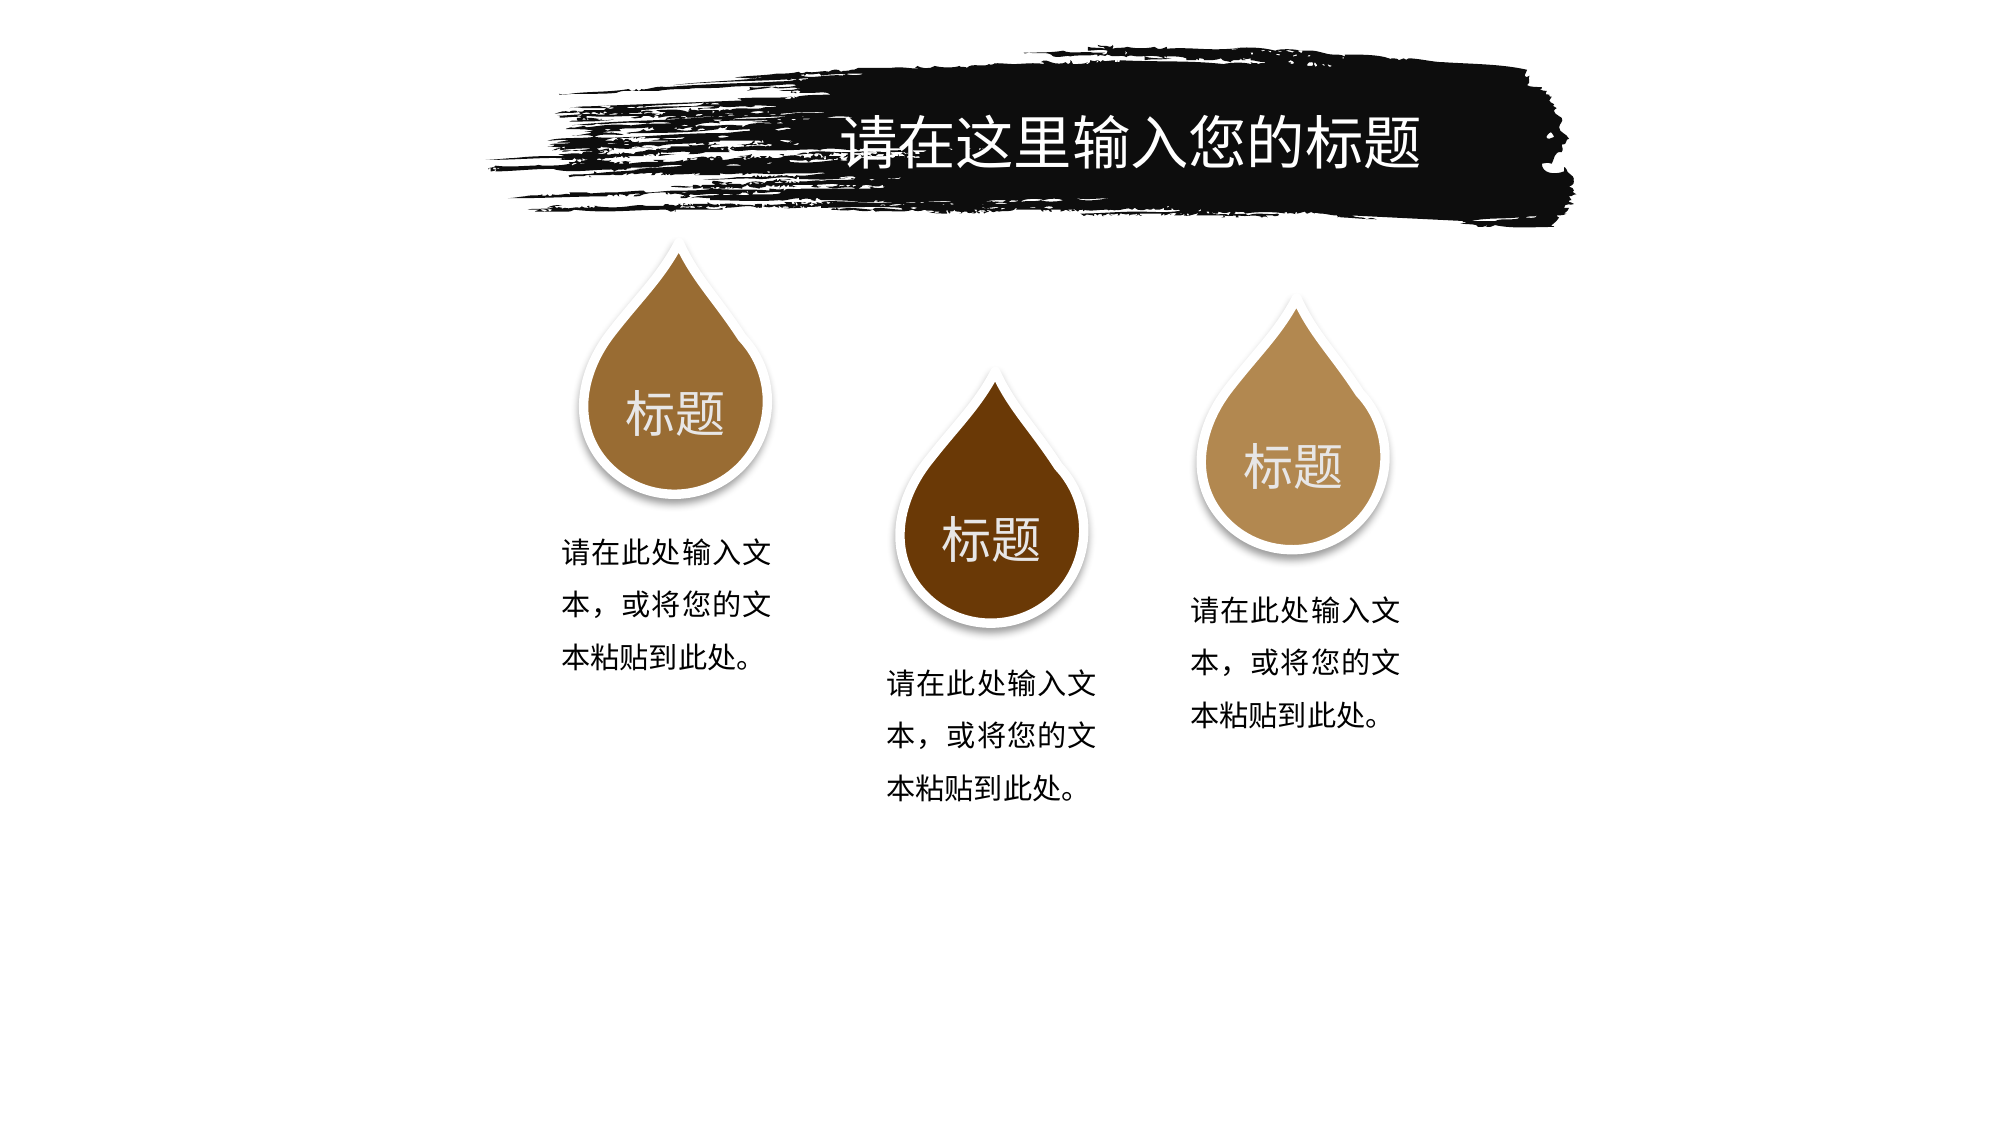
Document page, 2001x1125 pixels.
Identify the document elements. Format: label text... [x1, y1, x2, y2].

text_box 请在此处输入文本，或将您的文本粘贴到此处。 [871, 640, 1112, 813]
text_box [485, 44, 1574, 228]
text_box 标题 [583, 242, 768, 495]
text_box 请在此处输入文本，或将您的文本粘贴到此处。 [1175, 567, 1416, 740]
text_box 标题 [899, 371, 1084, 624]
text_box 请在此处输入文本，或将您的文本粘贴到此处。 [546, 509, 787, 682]
title 请在这里输入您的标题 [824, 96, 2000, 195]
text_box 标题 [1201, 297, 1386, 550]
